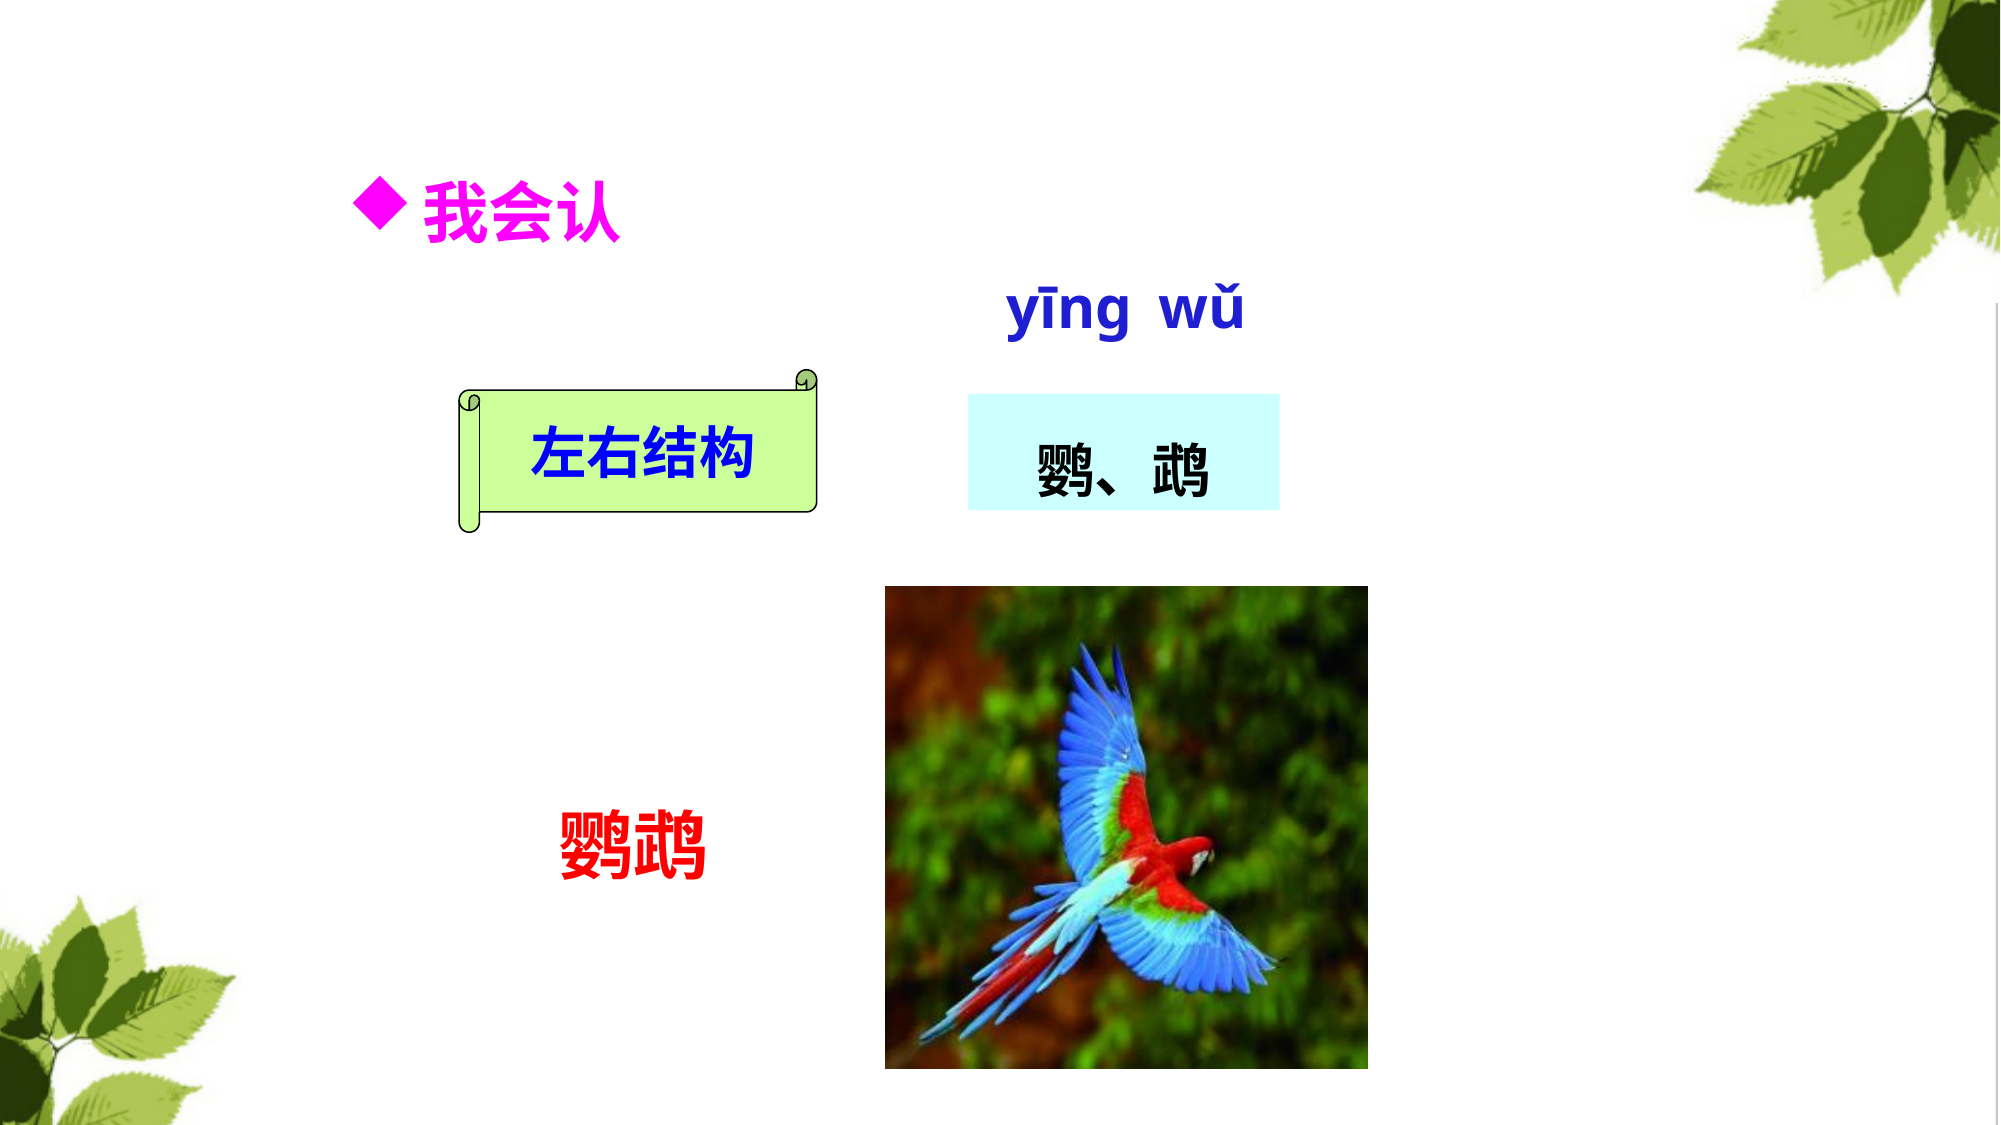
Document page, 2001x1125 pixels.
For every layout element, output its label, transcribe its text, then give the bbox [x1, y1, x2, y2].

text_box 鹦鹉 [543, 764, 761, 897]
text_box 我会认 [332, 163, 817, 259]
text_box wǔ [1147, 264, 1280, 346]
text_box 左右结构 [459, 369, 817, 533]
text_box 鹦、鹉 [968, 393, 1280, 511]
picture [0, 0, 2001, 1125]
text_box yīnɡ [994, 264, 1147, 346]
